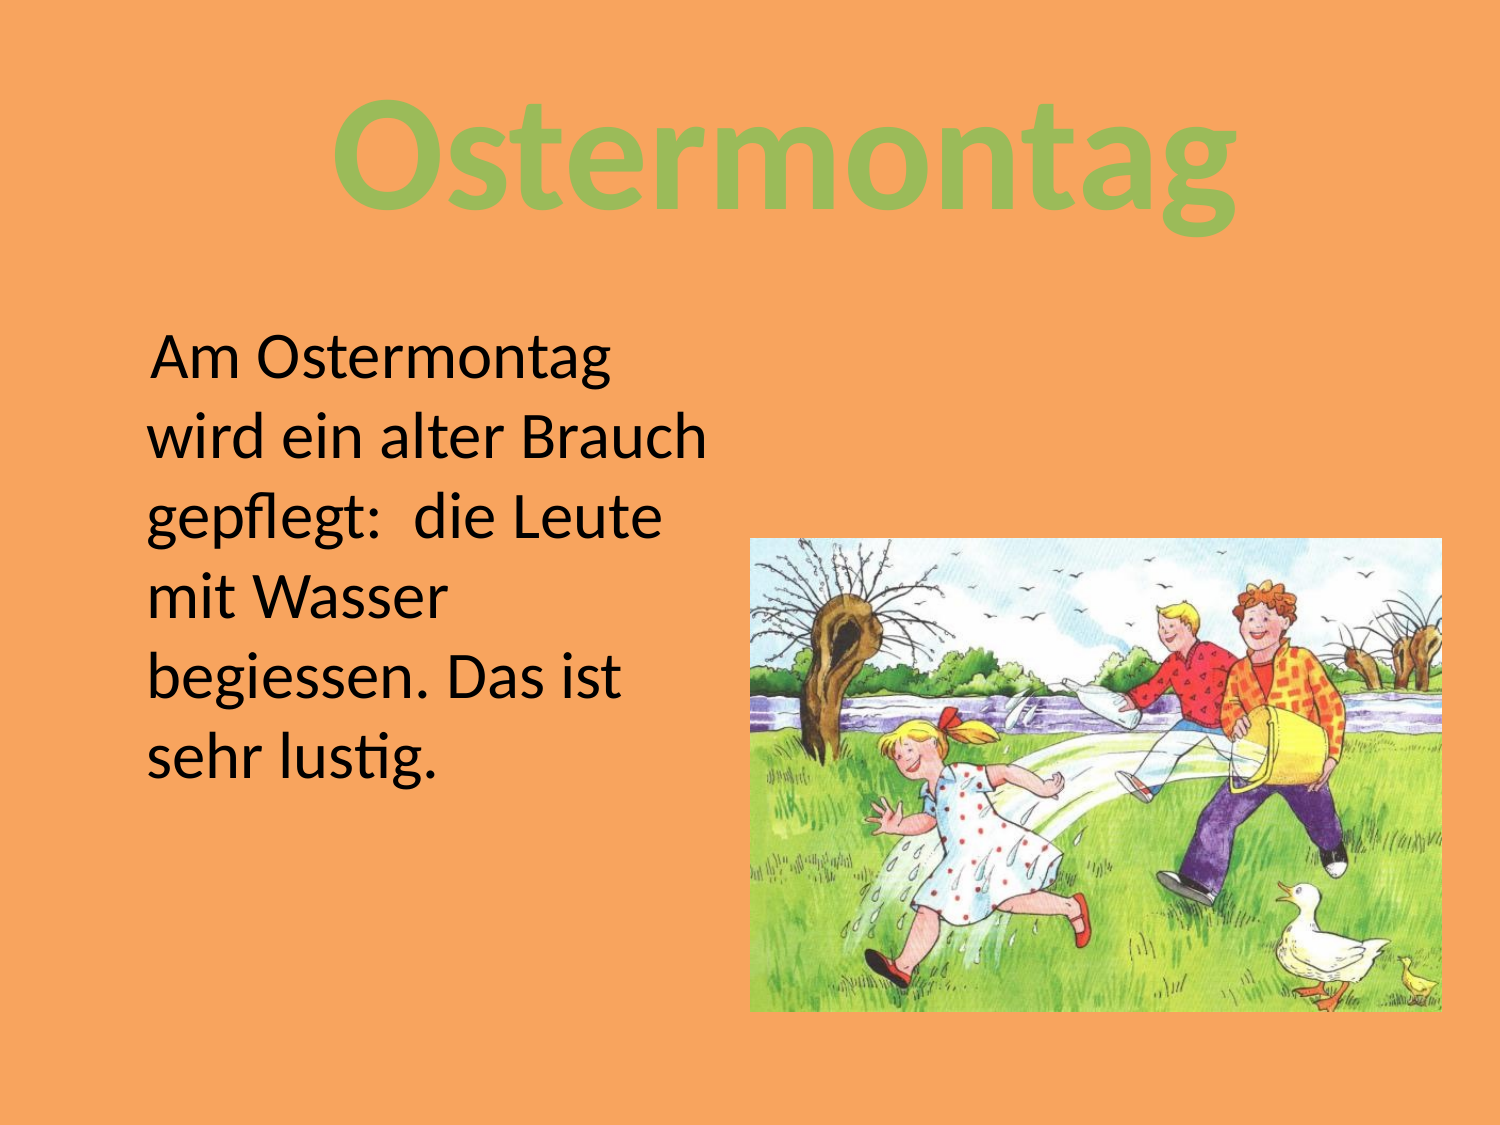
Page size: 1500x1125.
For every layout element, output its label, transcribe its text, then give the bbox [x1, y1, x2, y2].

picture [749, 538, 1442, 1012]
list Am Ostermontag wird ein alter Brauch gepflegt: die Leute mit Wasser begiessen. Das ist sehr lustig. [75, 304, 727, 1005]
text_box Ostermontag [292, 35, 1278, 250]
